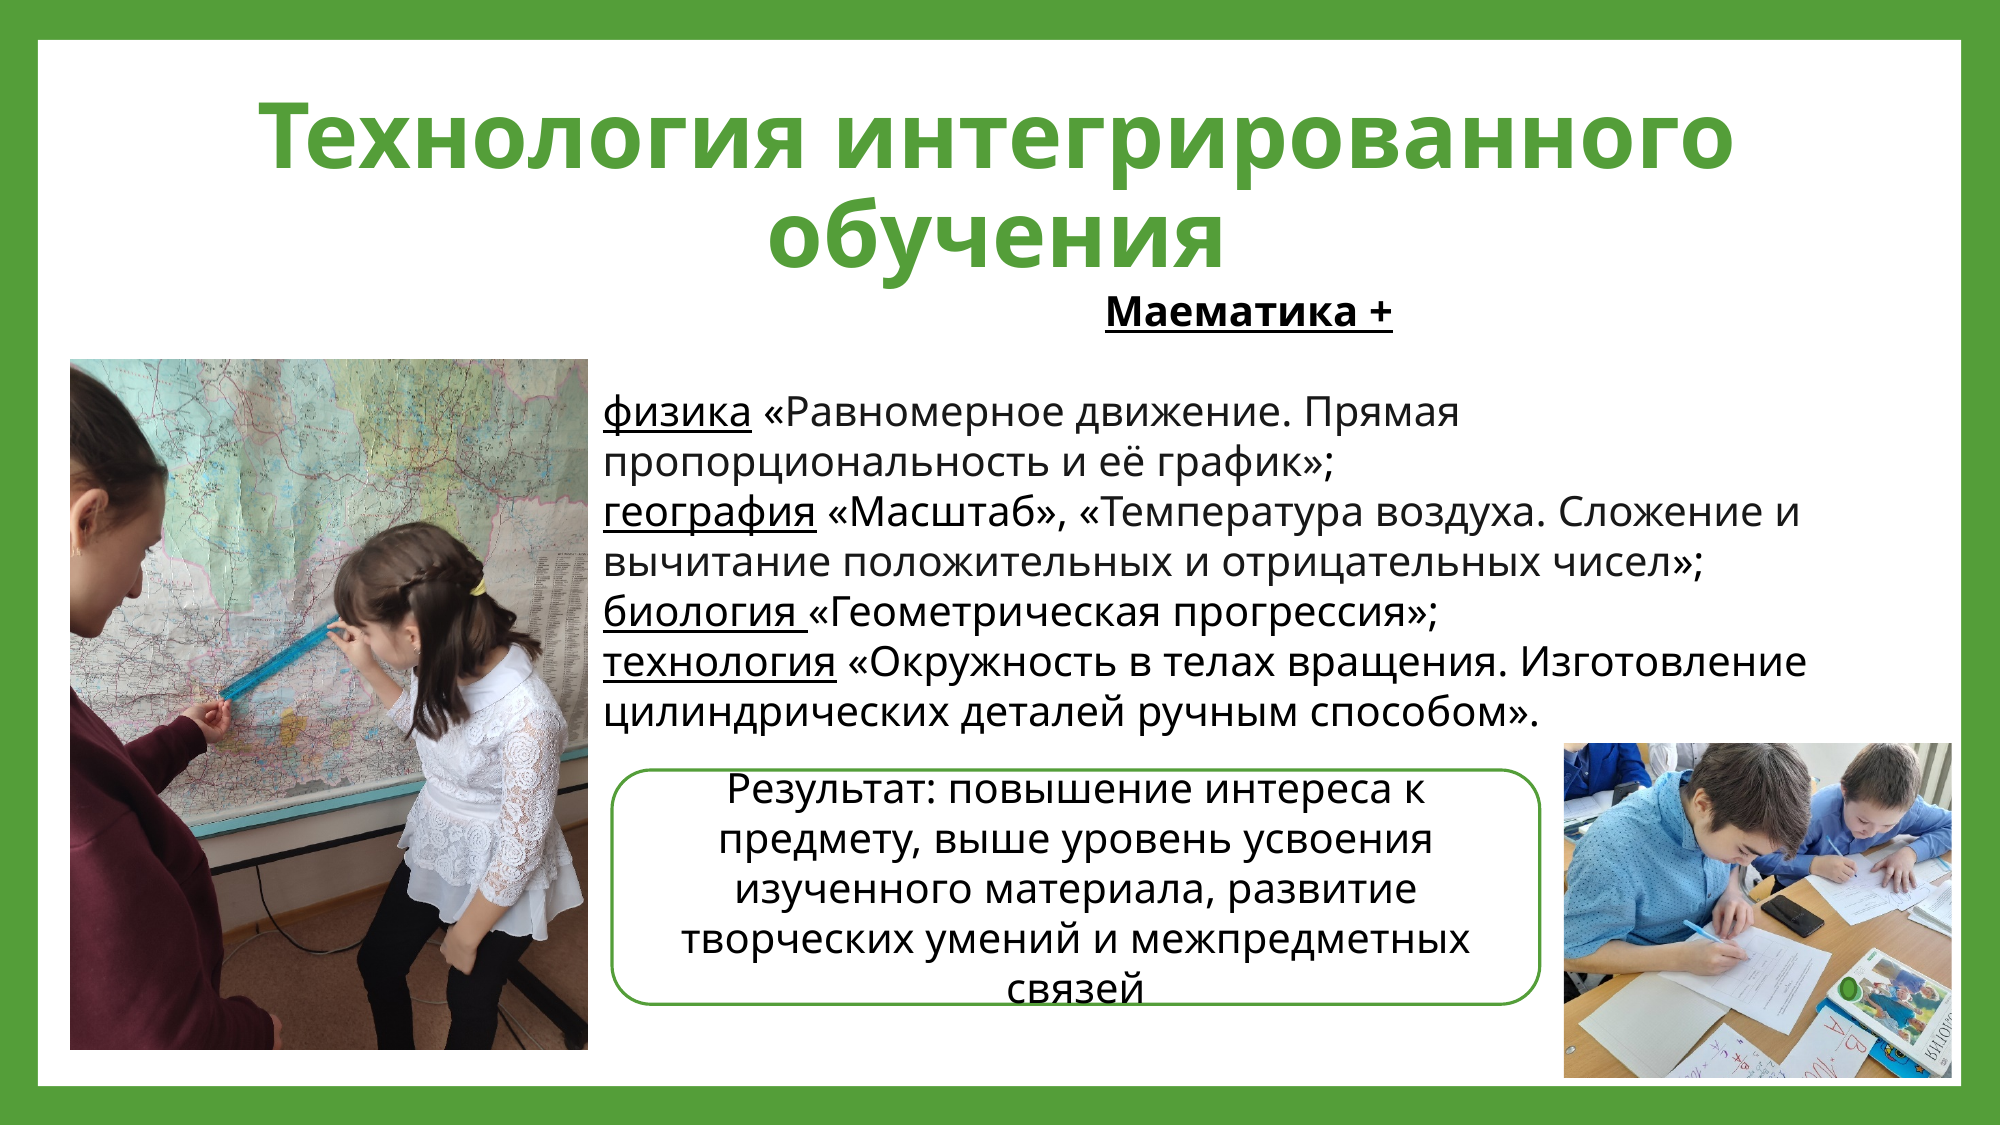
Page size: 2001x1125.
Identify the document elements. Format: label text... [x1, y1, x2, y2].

text_box Результат: повышение интереса к предмету, выше уровень усвоения изученного материала, развитие творческих умений и межпредметных связей [610, 768, 1542, 1006]
picture [1563, 742, 1952, 1078]
picture [70, 359, 589, 1051]
title Технология интегрированного обучения [187, 76, 1808, 300]
text_box Маематика + физика «Равномерное движение. Прямая пропорциональность и её график»; география «Масштаб», «Температура воздуха. Сложение и вычитание положительных и отрицательных чисел»; биология «Геометрическая прогрессия»; технология «Окружность в телах вращения. Изготовление цилиндрических деталей ручным способом». [588, 277, 1910, 743]
